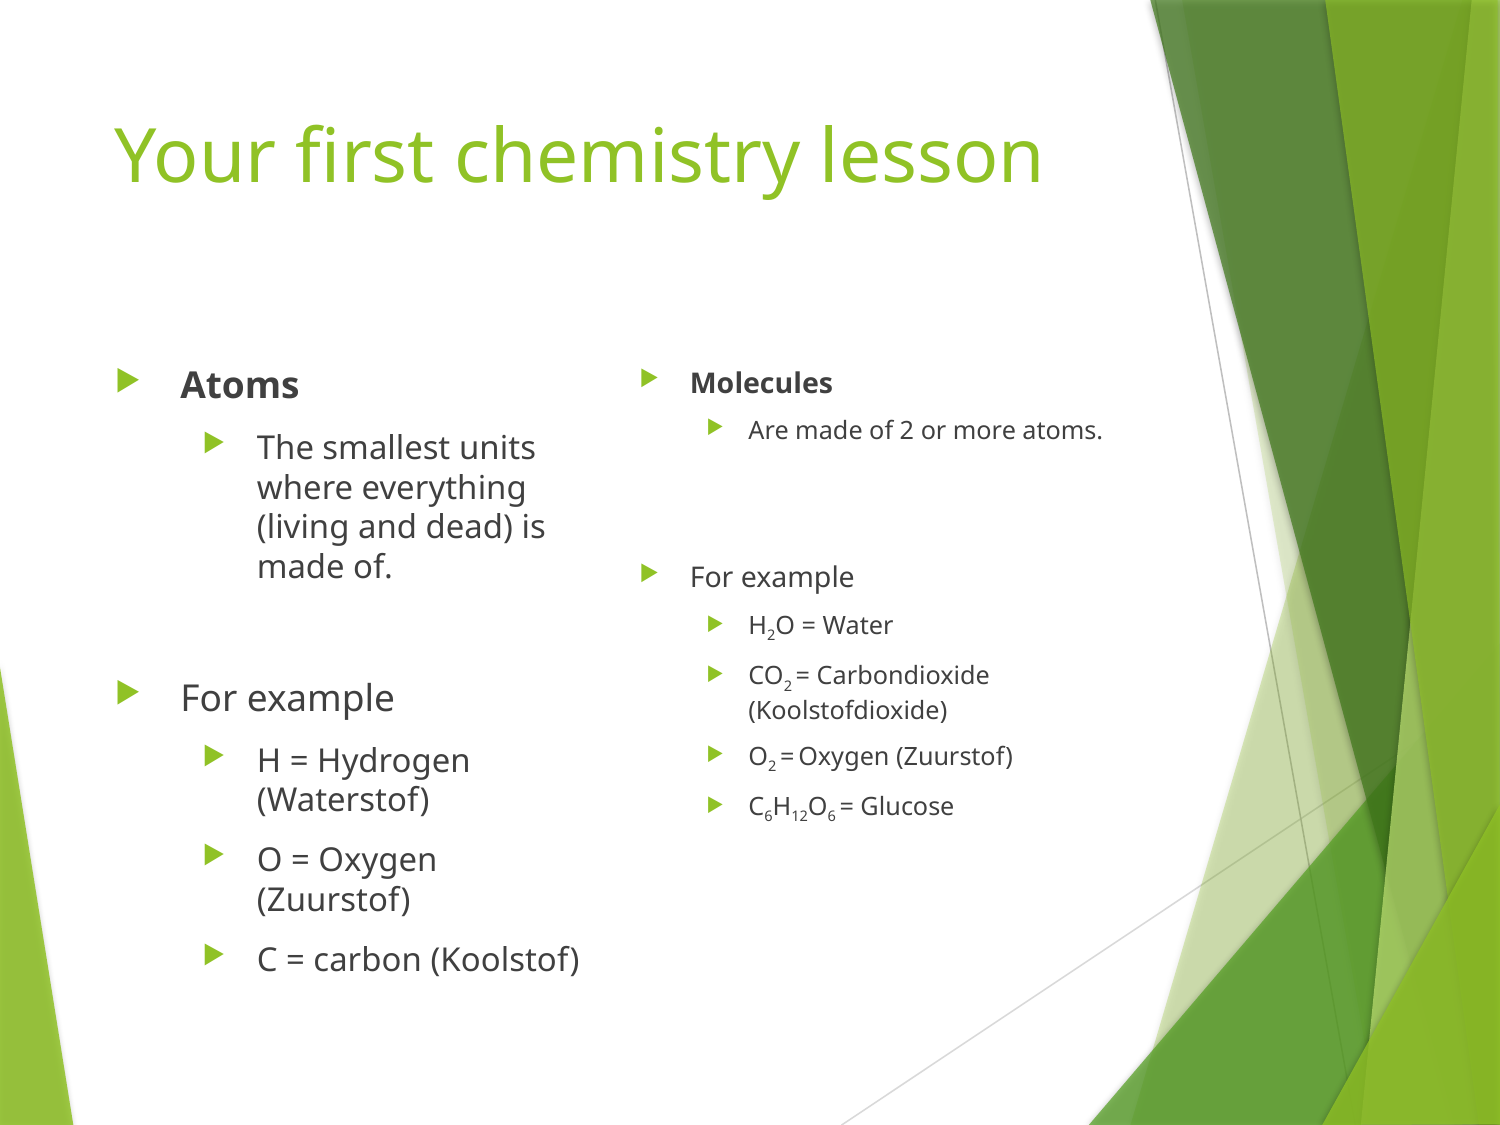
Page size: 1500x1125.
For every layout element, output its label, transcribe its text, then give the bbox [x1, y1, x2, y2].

list Molecules Are made of 2 or more atoms. For example H2O = Water CO2 = Carbondioxide (Koolstofdioxide) O2 = Oxygen (Zuurstof) C6H12O6 = Glucose [624, 357, 1196, 835]
list Atoms The smallest units where everything (living and dead) is made of. For example H = Hydrogen (Waterstof) O = Oxygen (Zuurstof) C = carbon (Koolstof) [99, 354, 607, 992]
title Your first chemistry lesson [99, 99, 1142, 317]
